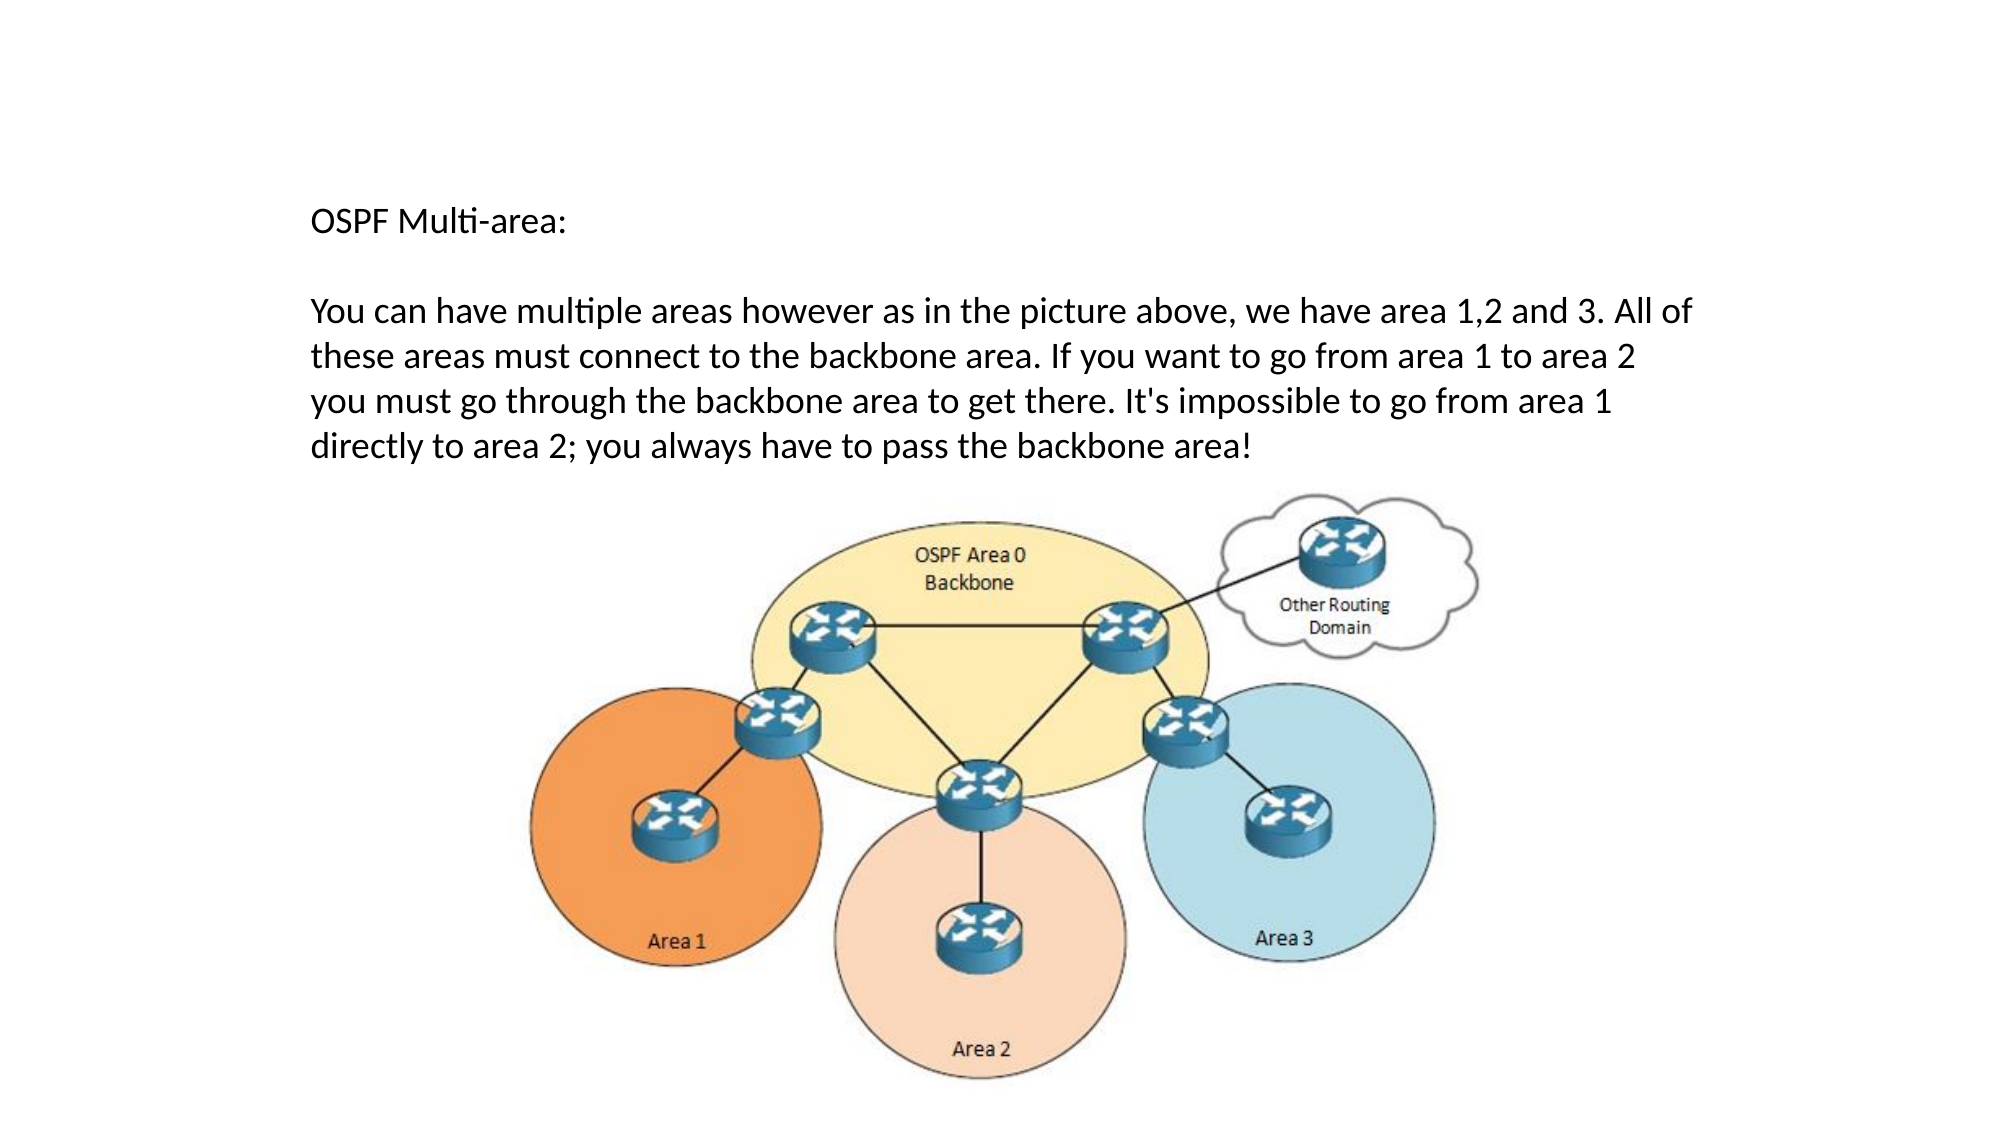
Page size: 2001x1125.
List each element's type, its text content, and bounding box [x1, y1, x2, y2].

text_box OSPF Multi-area: You can have multiple areas however as in the picture above, we have area 1,2 and 3. All of these areas must connect to the backbone area. If you want to go from area 1 to area 2 you must go through the backbone area to get there. It's impossible to go from area 1 directly to area 2; you always have to pass the backbone area! [295, 188, 1710, 474]
picture [480, 476, 1508, 1094]
